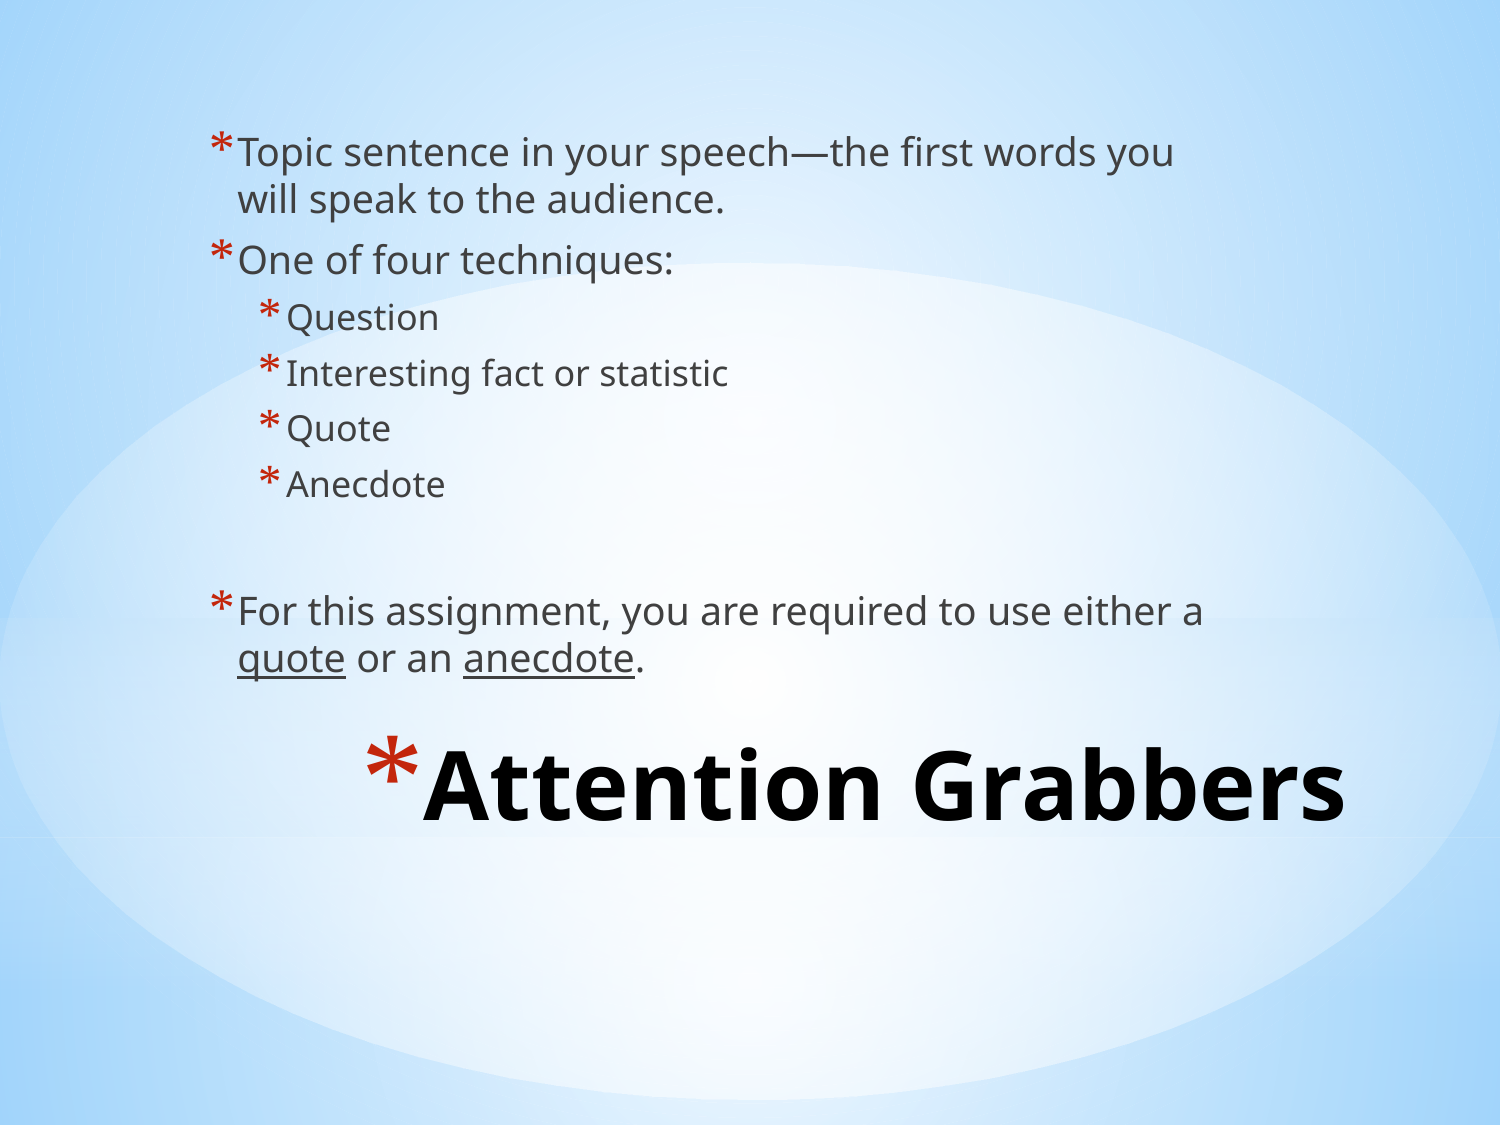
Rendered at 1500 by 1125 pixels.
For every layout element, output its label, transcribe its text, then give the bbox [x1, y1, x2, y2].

title Attention Grabbers [294, 717, 1363, 905]
list Topic sentence in your speech—the first words you will speak to the audience. One of four techniques: Question Interesting fact or statistic Quote Anecdote For this assignment, you are required to use either a quote or an anecdote. [187, 120, 1238, 690]
